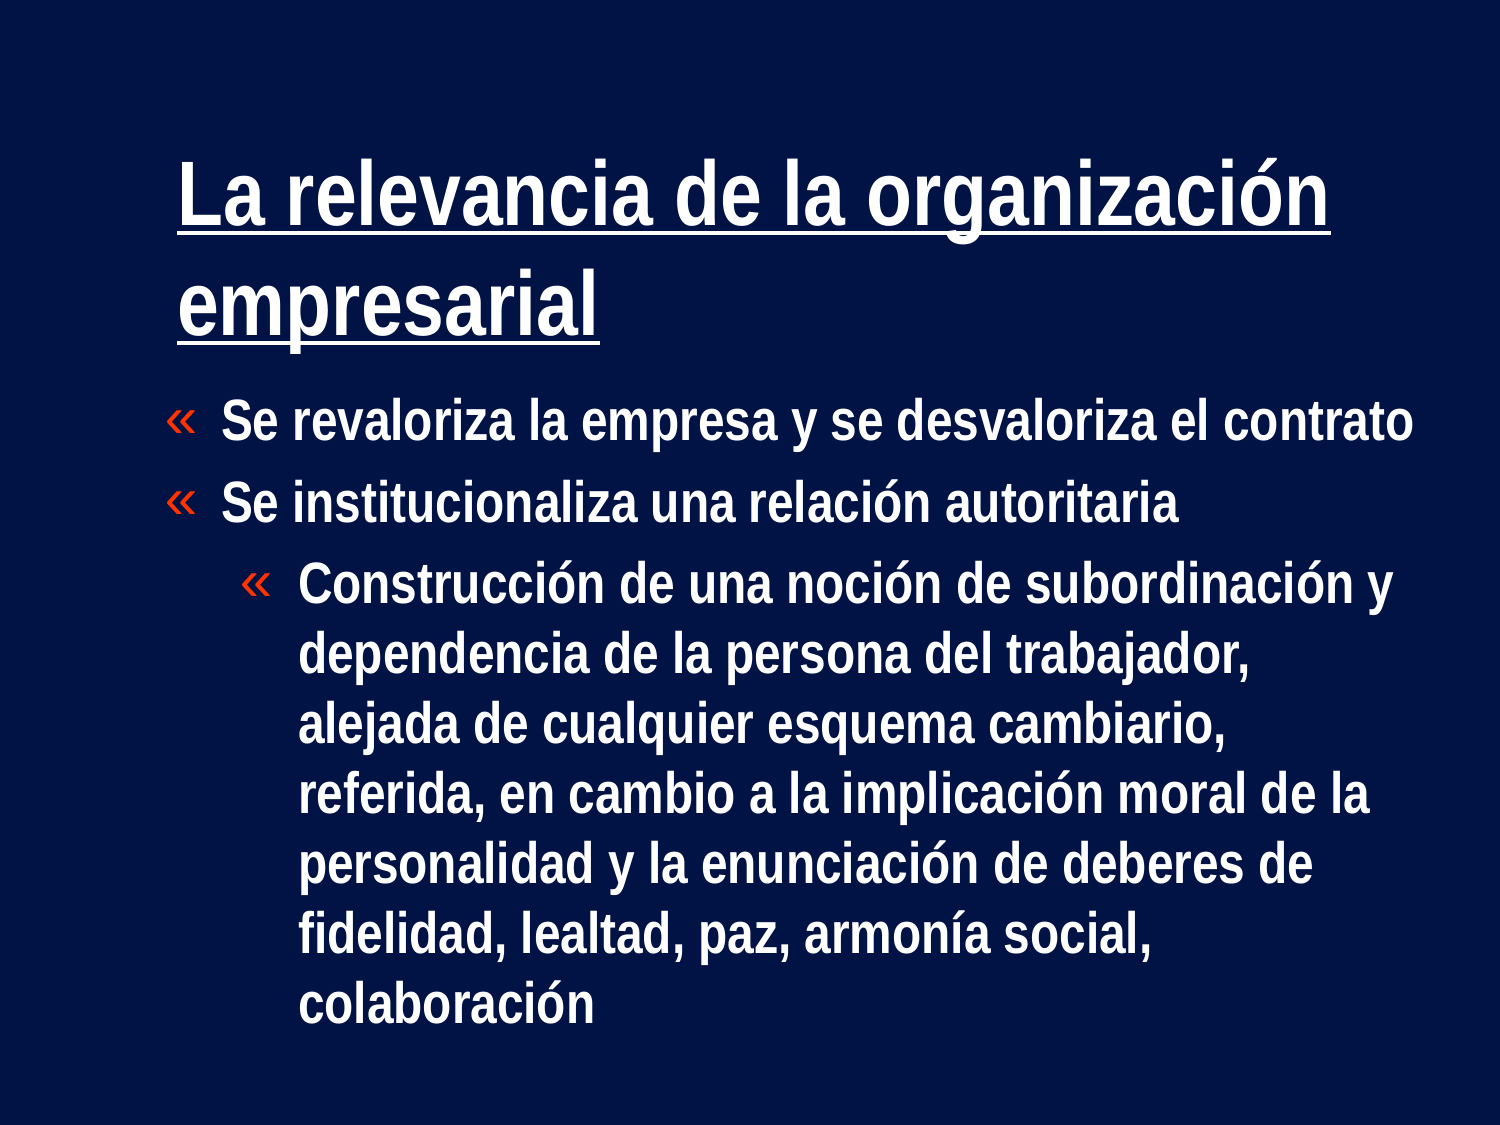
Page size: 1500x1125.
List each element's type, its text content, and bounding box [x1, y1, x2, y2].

title La relevancia de la organización empresarial [162, 149, 1388, 338]
list Se revaloriza la empresa y se desvaloriza el contrato Se institucionaliza una relación autoritaria Construcción de una noción de subordinación y dependencia de la persona del trabajador, alejada de cualquier esquema cambiario, referida, en cambio a la implicación moral de la personalidad y la enunciación de deberes de fidelidad, lealtad, paz, armonía social, colaboración [150, 375, 1431, 1075]
